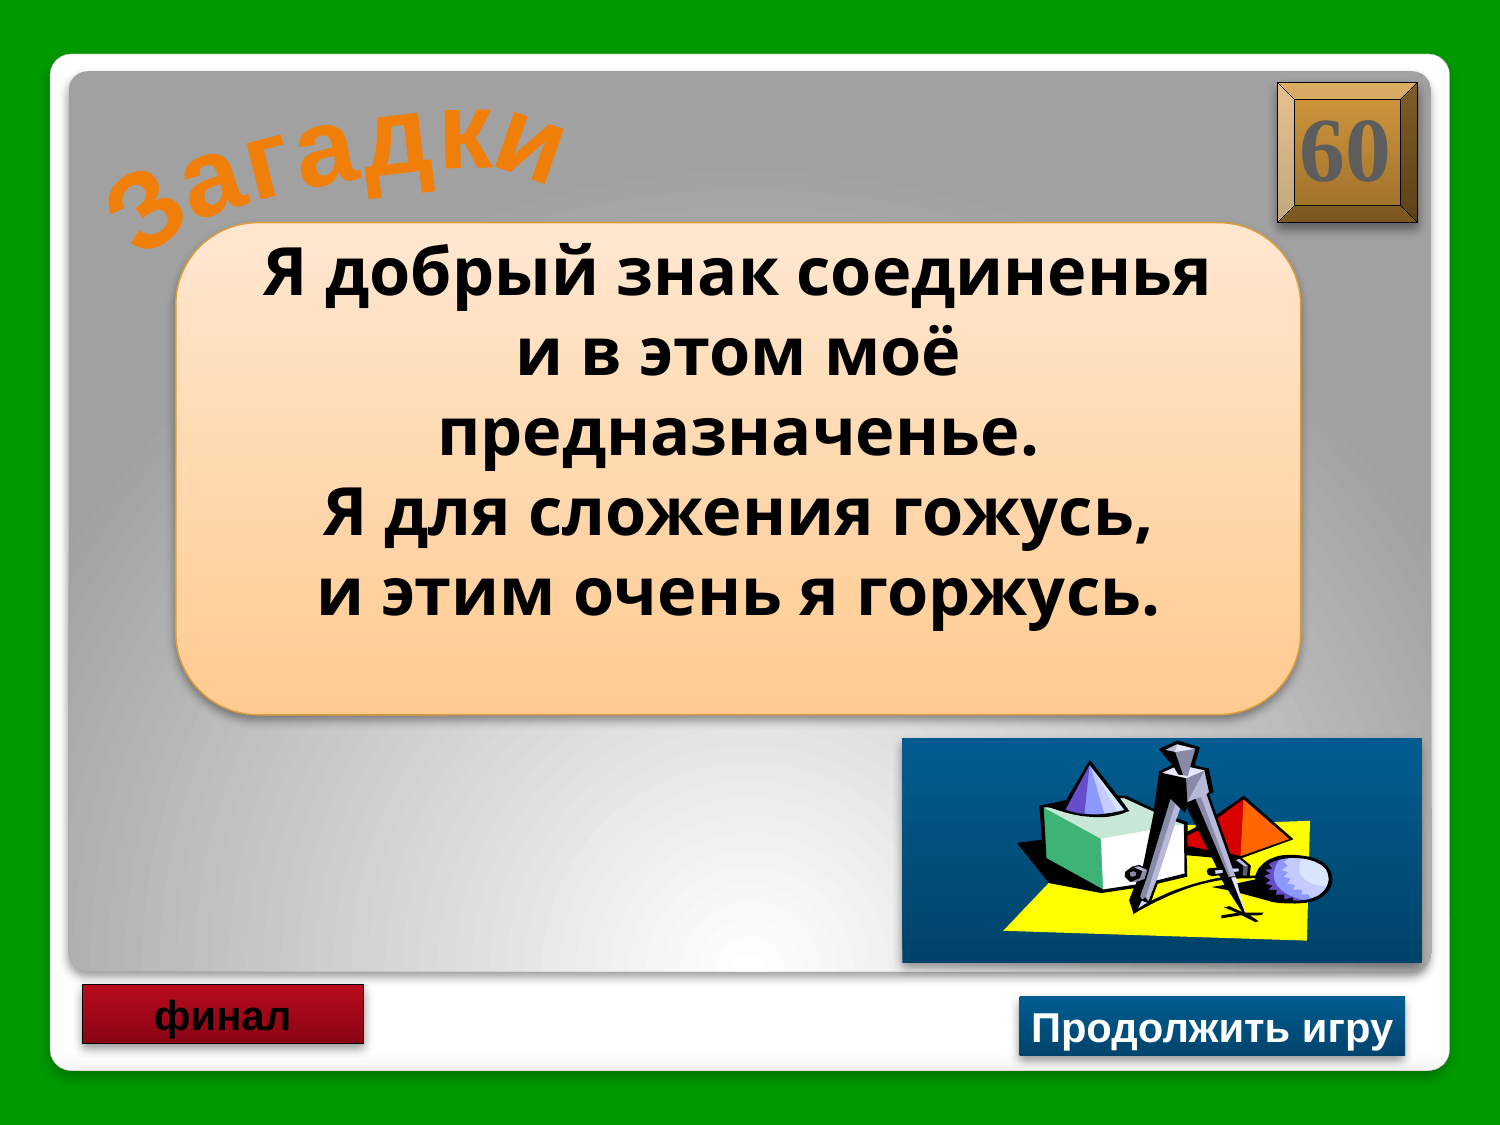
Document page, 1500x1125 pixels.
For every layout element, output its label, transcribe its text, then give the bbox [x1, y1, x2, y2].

text_box Я добрый знак соединенья и в этом моё предназначенье. Я для сложения гожусь, и этим очень я горжусь. [174, 221, 1302, 716]
text_box Продолжить игру [1019, 996, 1406, 1056]
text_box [1277, 81, 1419, 223]
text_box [902, 738, 1423, 963]
text_box финал [82, 984, 364, 1044]
